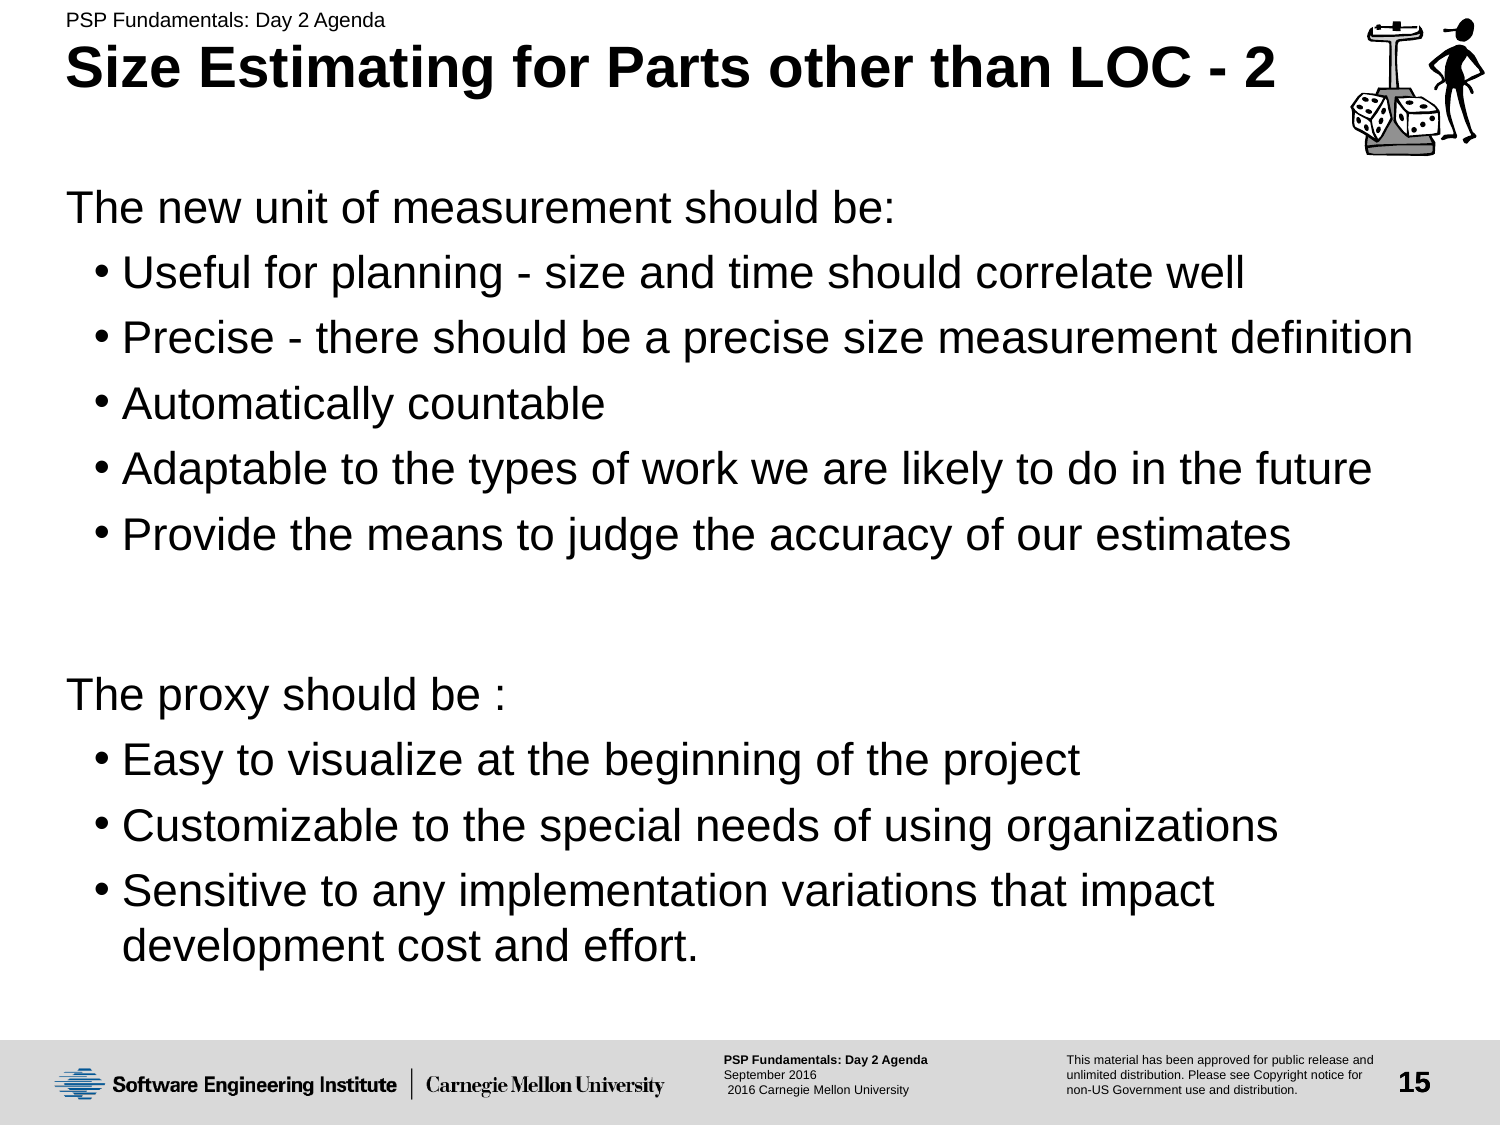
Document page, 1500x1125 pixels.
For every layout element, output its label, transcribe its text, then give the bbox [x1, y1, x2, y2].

title Size Estimating for Parts other than LOC - 2 [65, 37, 1349, 148]
picture [46, 1061, 673, 1104]
picture [1349, 18, 1485, 157]
list The new unit of measurement should be: Useful for planning - size and time should correlate well Precise - there should be a precise size measurement definition Automatically countable Adaptable to the types of work we are likely to do in the future Provide the means to judge the accuracy of our estimates The proxy should be : Easy to visualize at the beginning of the project Customizable to the special needs of using organizations Sensitive to any implementation variations that impact development cost and effort. [65, 177, 1431, 1000]
